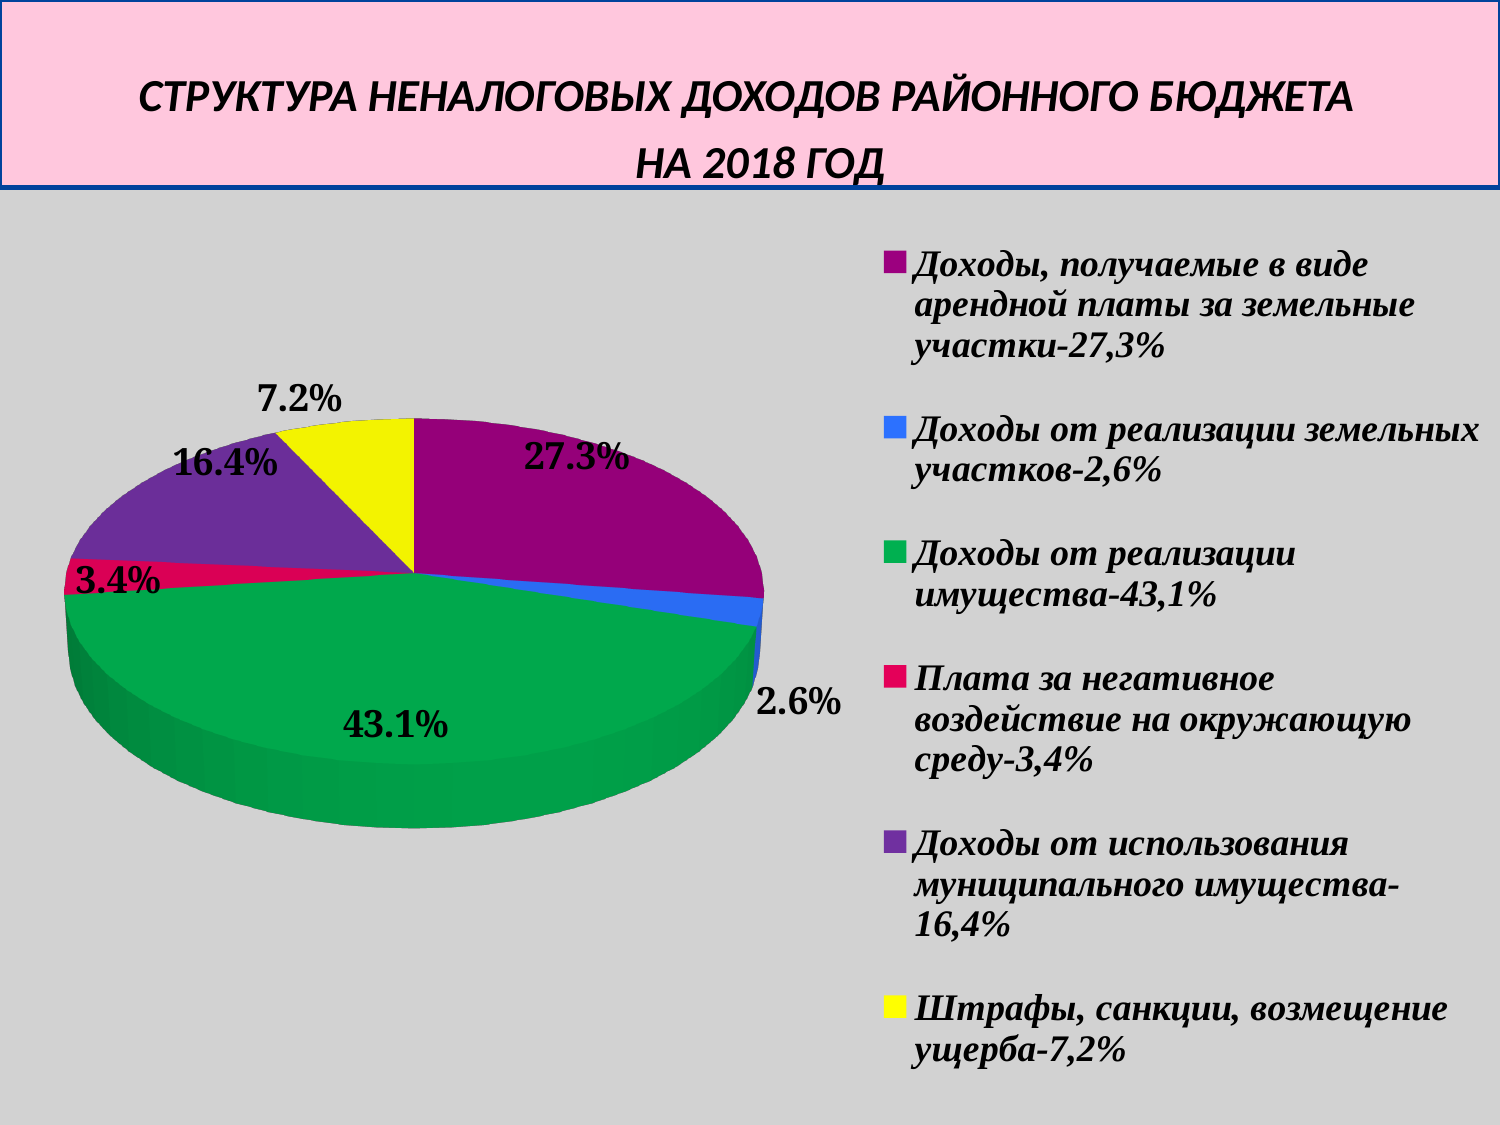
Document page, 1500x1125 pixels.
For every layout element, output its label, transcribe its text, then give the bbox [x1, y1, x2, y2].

title СТРУКТУРА НЕНАЛОГОВЫХ ДОХОДОВ РАЙОННОГО БЮДЖЕТА НА 2018 ГОД [0, 0, 1500, 187]
chart [0, 187, 1500, 1125]
